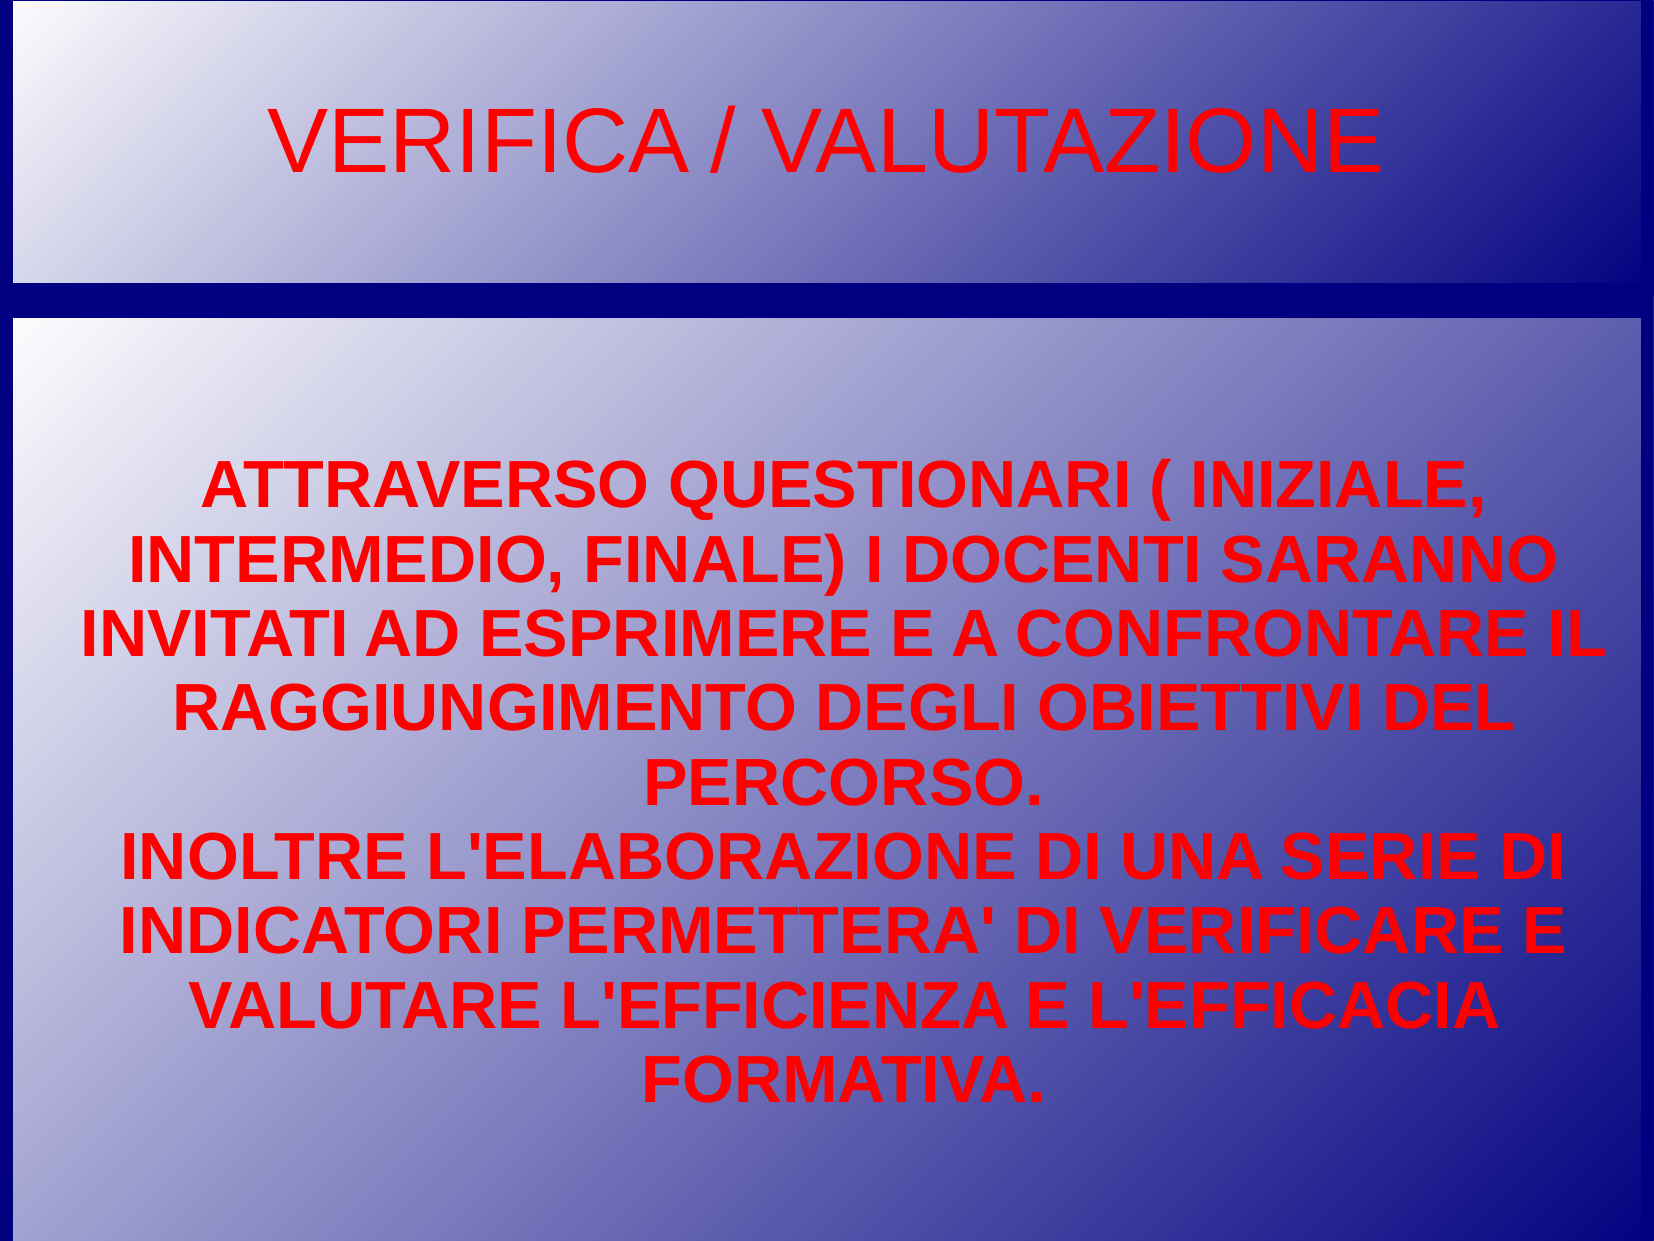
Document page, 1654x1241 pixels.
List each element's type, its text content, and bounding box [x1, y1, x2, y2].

subtitle ATTRAVERSO QUESTIONARI ( INIZIALE, INTERMEDIO, FINALE) I DOCENTI SARANNO INVITATI AD ESPRIMERE E A CONFRONTARE IL RAGGIUNGIMENTO DEGLI OBIETTIVI DEL PERCORSO. INOLTRE L'ELABORAZIONE DI UNA SERIE DI INDICATORI PERMETTERA' DI VERIFICARE E VALUTARE L'EFFICIENZA E L'EFFICACIA FORMATIVA. [0, 305, 1654, 1241]
title VERIFICA / VALUTAZIONE [0, 0, 1654, 296]
